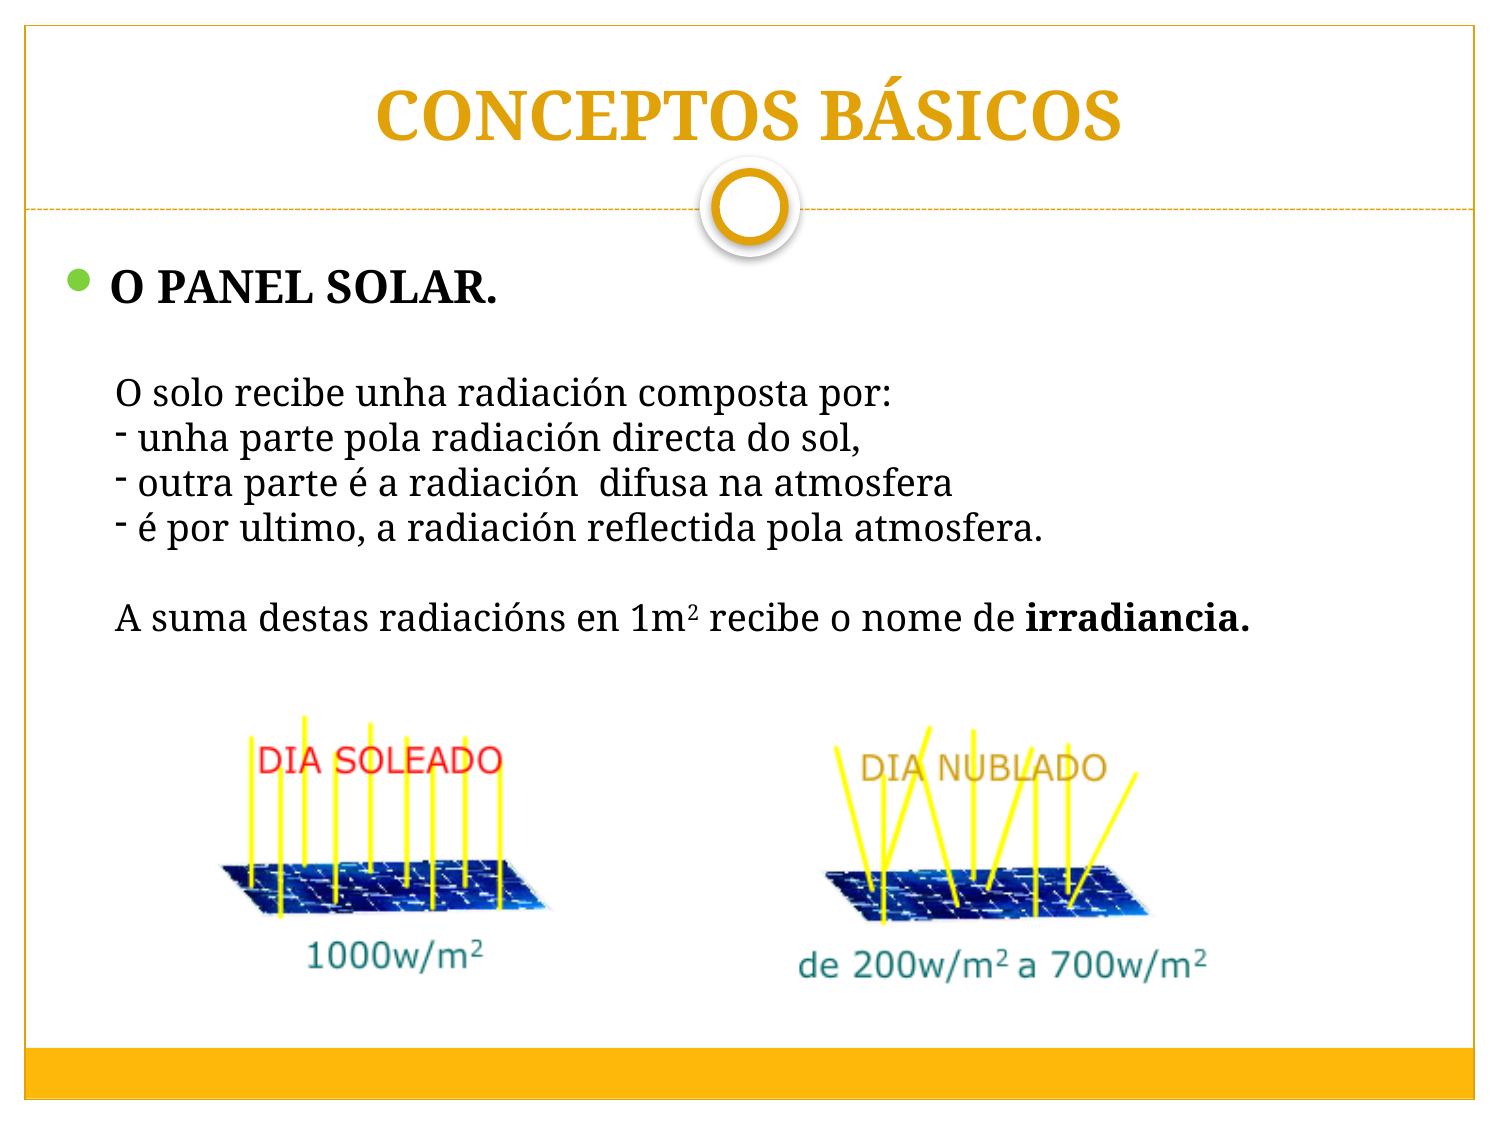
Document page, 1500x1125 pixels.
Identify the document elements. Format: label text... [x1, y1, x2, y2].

text_box O solo recibe unha radiación composta por: unha parte pola radiación directa do sol, outra parte é a radiación difusa na atmosfera é por ultimo, a radiación reflectida pola atmosfera. A suma destas radiacións en 1m2 recibe o nome de irradiancia. [100, 361, 1412, 647]
picture [218, 715, 1216, 995]
title CONCEPTOS BÁSICOS [49, 37, 1450, 162]
list O PANEL SOLAR. [49, 250, 1445, 1001]
